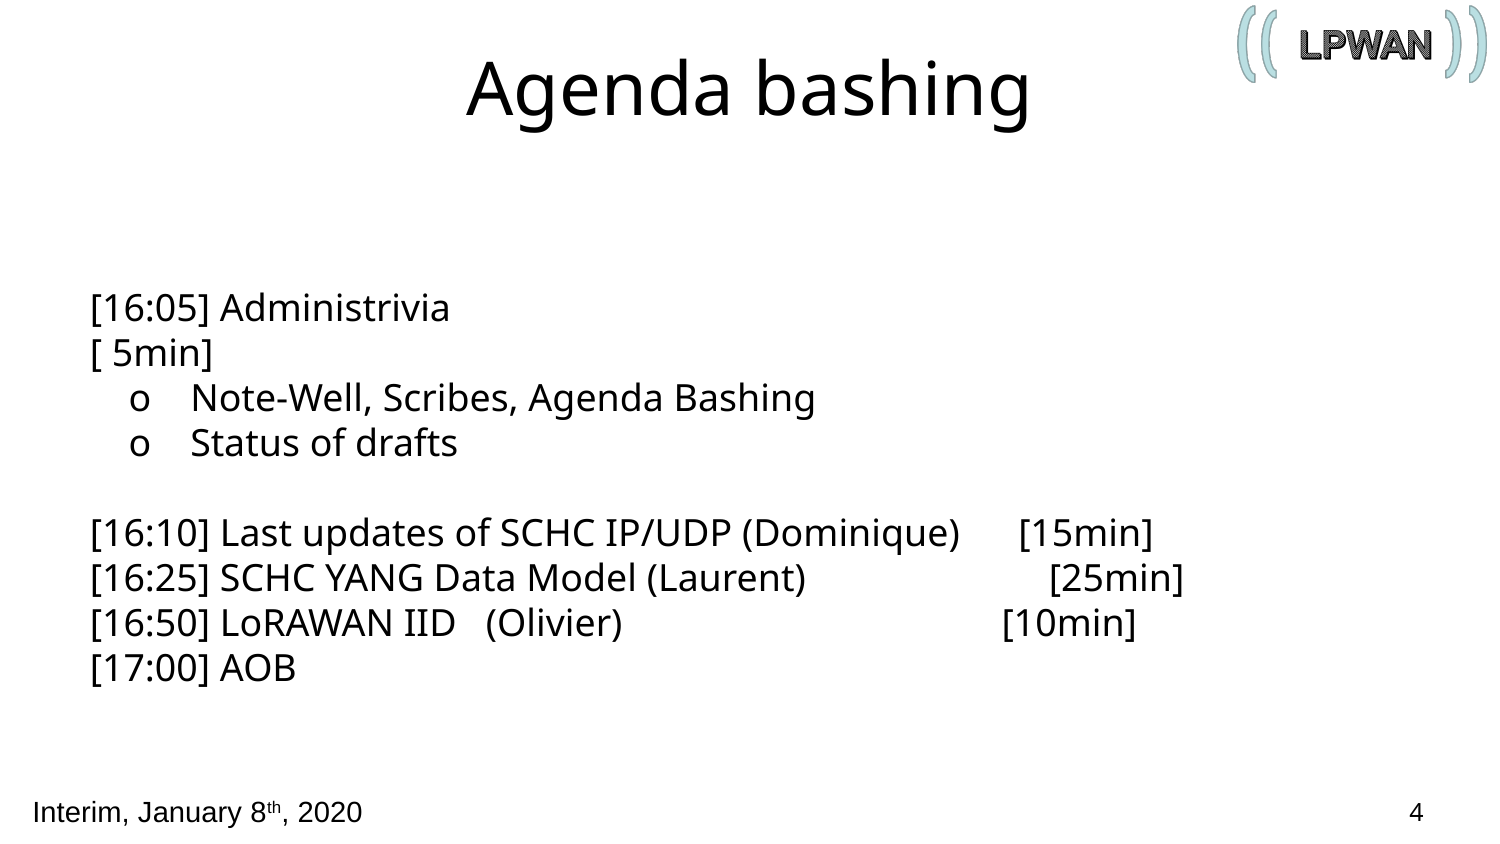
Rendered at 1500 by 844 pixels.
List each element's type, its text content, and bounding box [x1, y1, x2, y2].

text_box [16:05] Administrivia [ 5min] o Note-Well, Scribes, Agenda Bashing o Status of drafts [16:10] Last updates of SCHC IP/UDP (Dominique) [15min] [16:25] SCHC YANG Data Model (Laurent) [25min] [16:50] LoRAWAN IID (Olivier) [10min] [17:00] AOB [74, 276, 1277, 697]
title Agenda bashing [75, 33, 1425, 139]
slide_number 4 [1358, 791, 1439, 837]
picture [1237, 5, 1487, 83]
